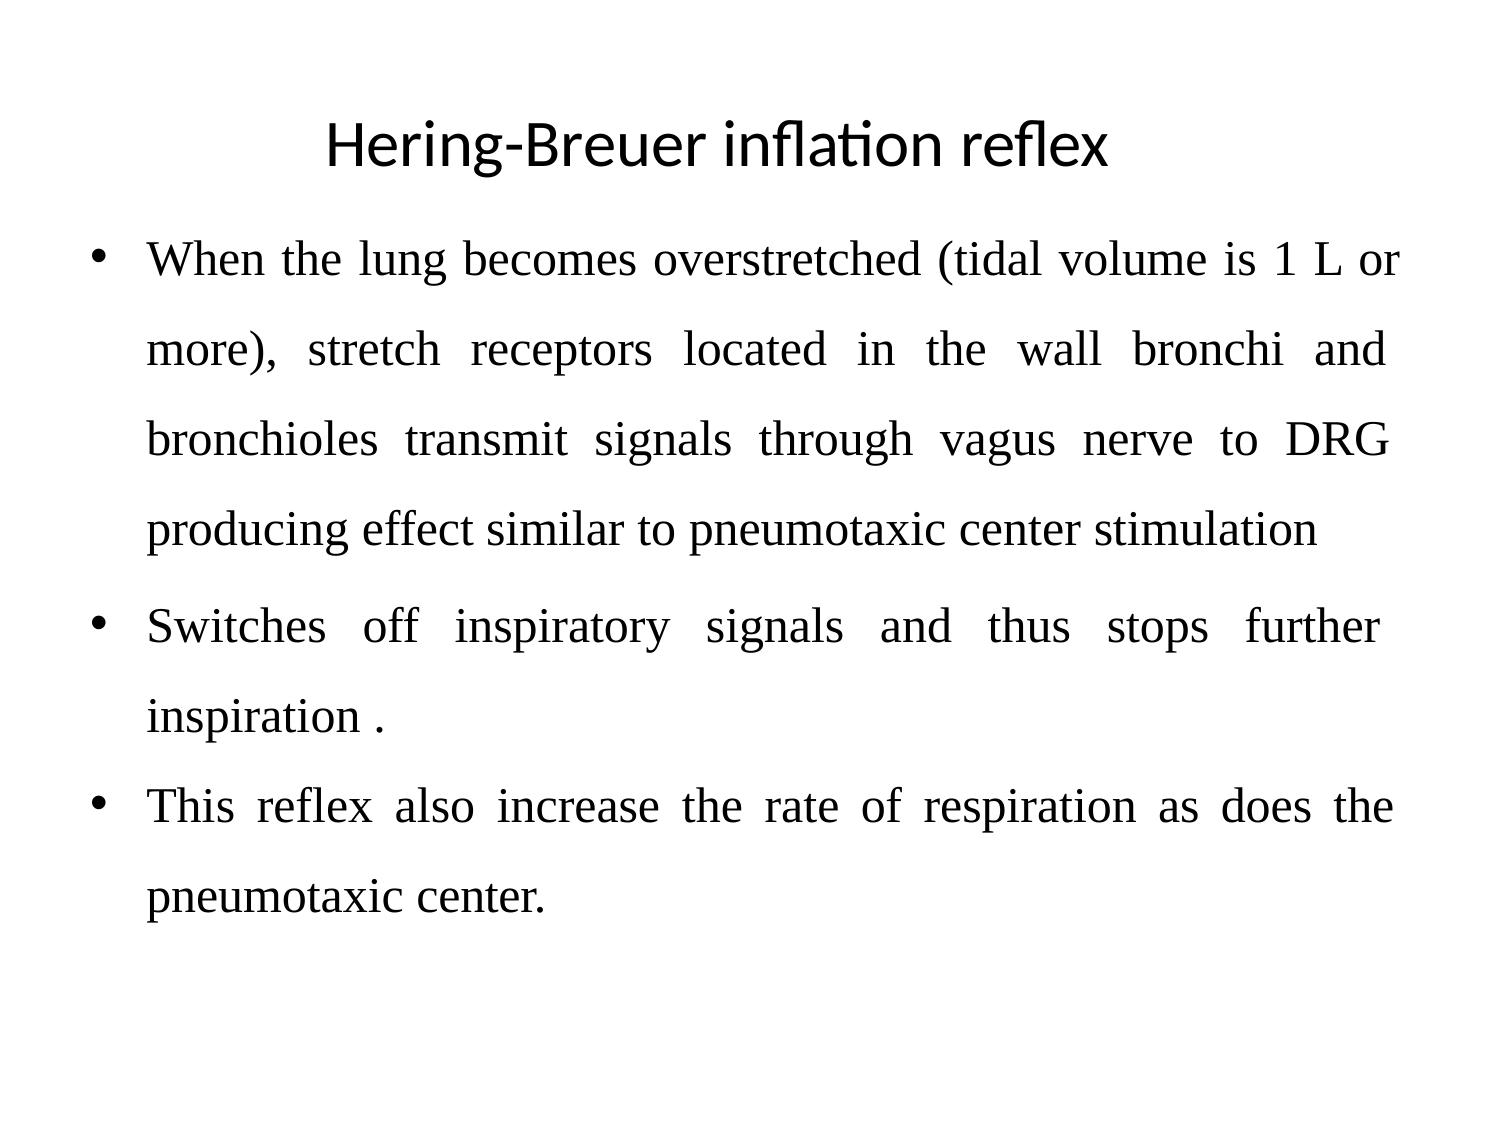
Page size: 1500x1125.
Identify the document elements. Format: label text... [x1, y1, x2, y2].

text_box When the lung becomes overstretched (tidal volume is 1 L or more), stretch receptors located in the wall bronchi and bronchioles transmit signals through vagus nerve to DRG producing effect similar to pneumotaxic center stimulation Switches off inspiratory signals and thus stops further inspiration . This reflex also increase the rate of respiration as does the pneumotaxic center. [87, 194, 1417, 923]
title Hering-Breuer inflation reflex [168, 53, 1332, 194]
